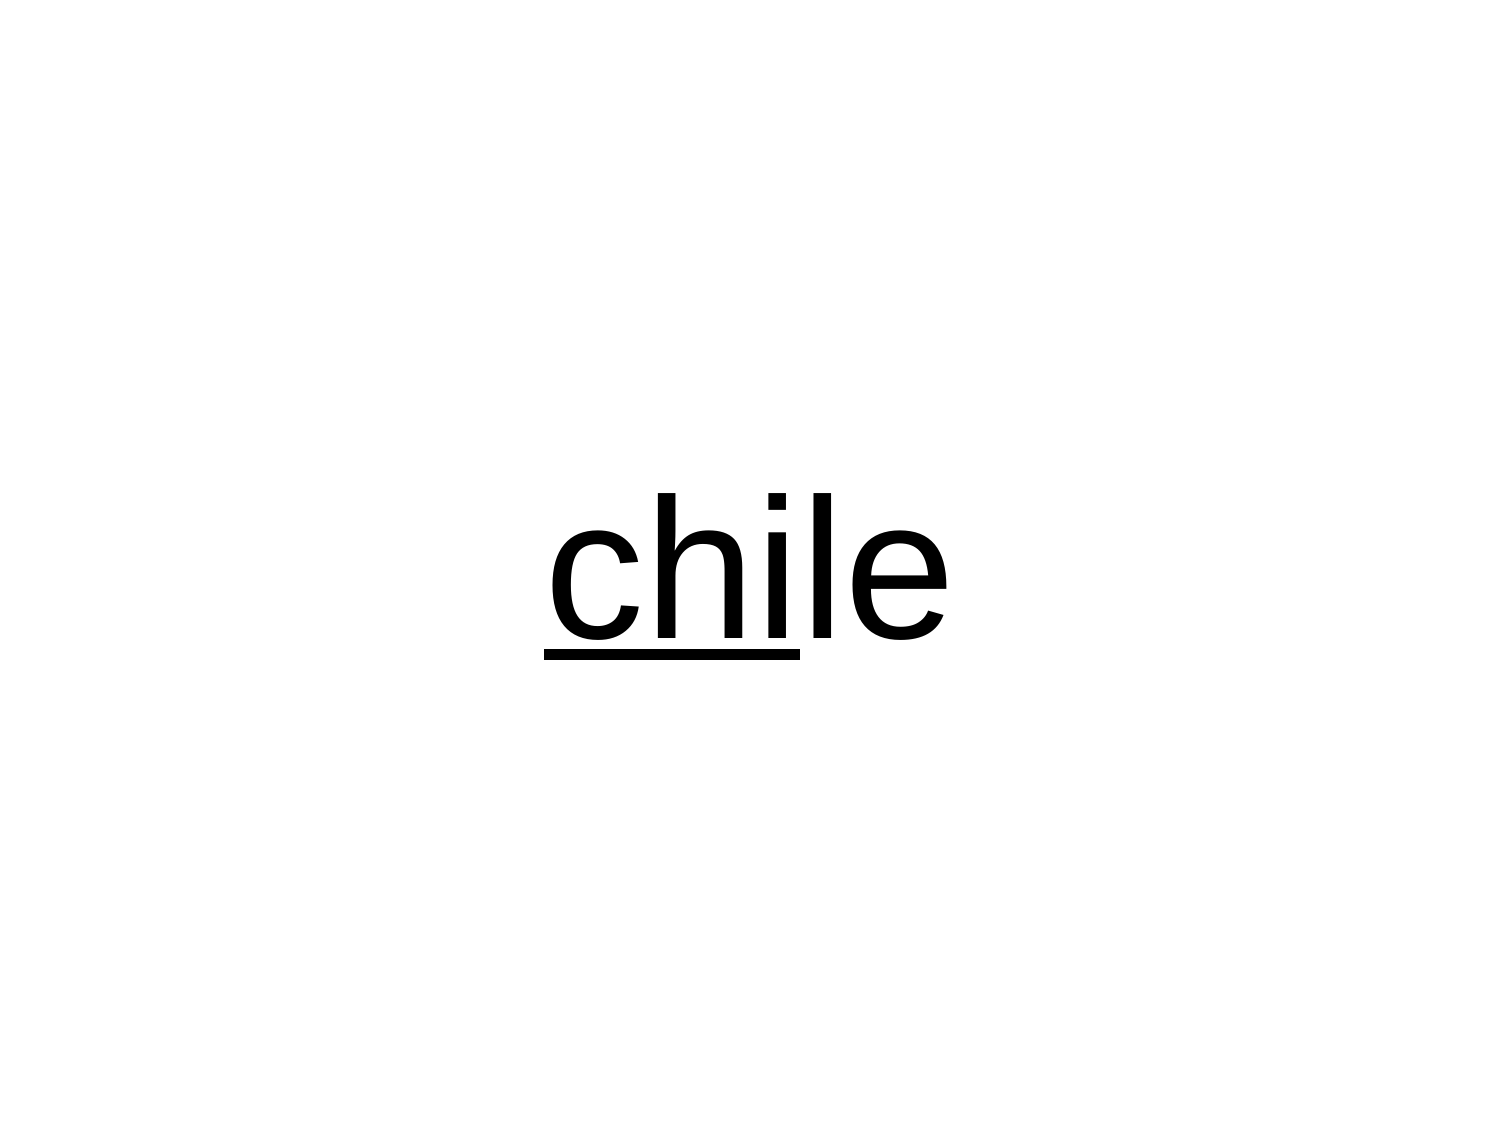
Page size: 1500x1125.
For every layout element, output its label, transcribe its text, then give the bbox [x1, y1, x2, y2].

title chile [112, 437, 1388, 679]
